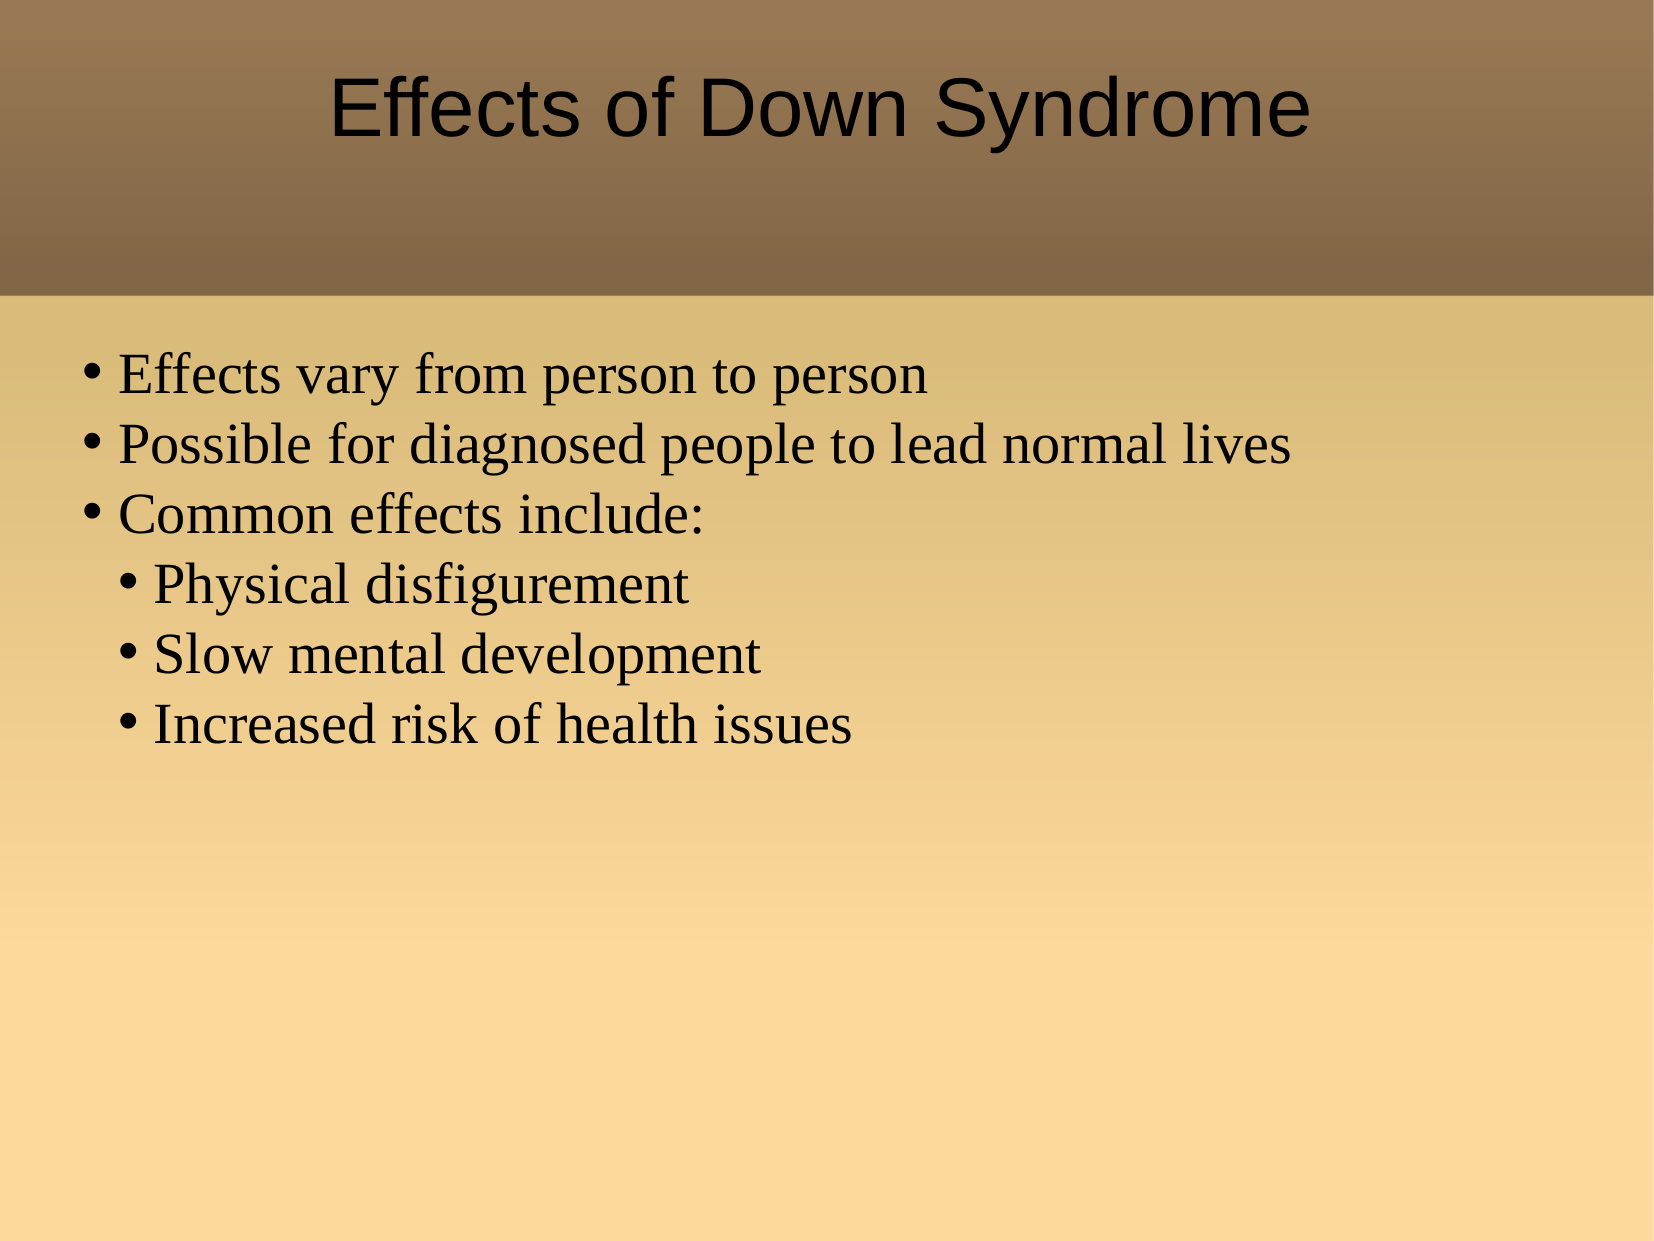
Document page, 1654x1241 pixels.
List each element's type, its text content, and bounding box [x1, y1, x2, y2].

picture [0, 0, 1654, 1241]
text_box Effects vary from person to person Possible for diagnosed people to lead normal lives Common effects include: Physical disfigurement Slow mental development Increased risk of health issues [82, 290, 1571, 1094]
text_box Effects of Down Syndrome [76, 0, 1565, 207]
